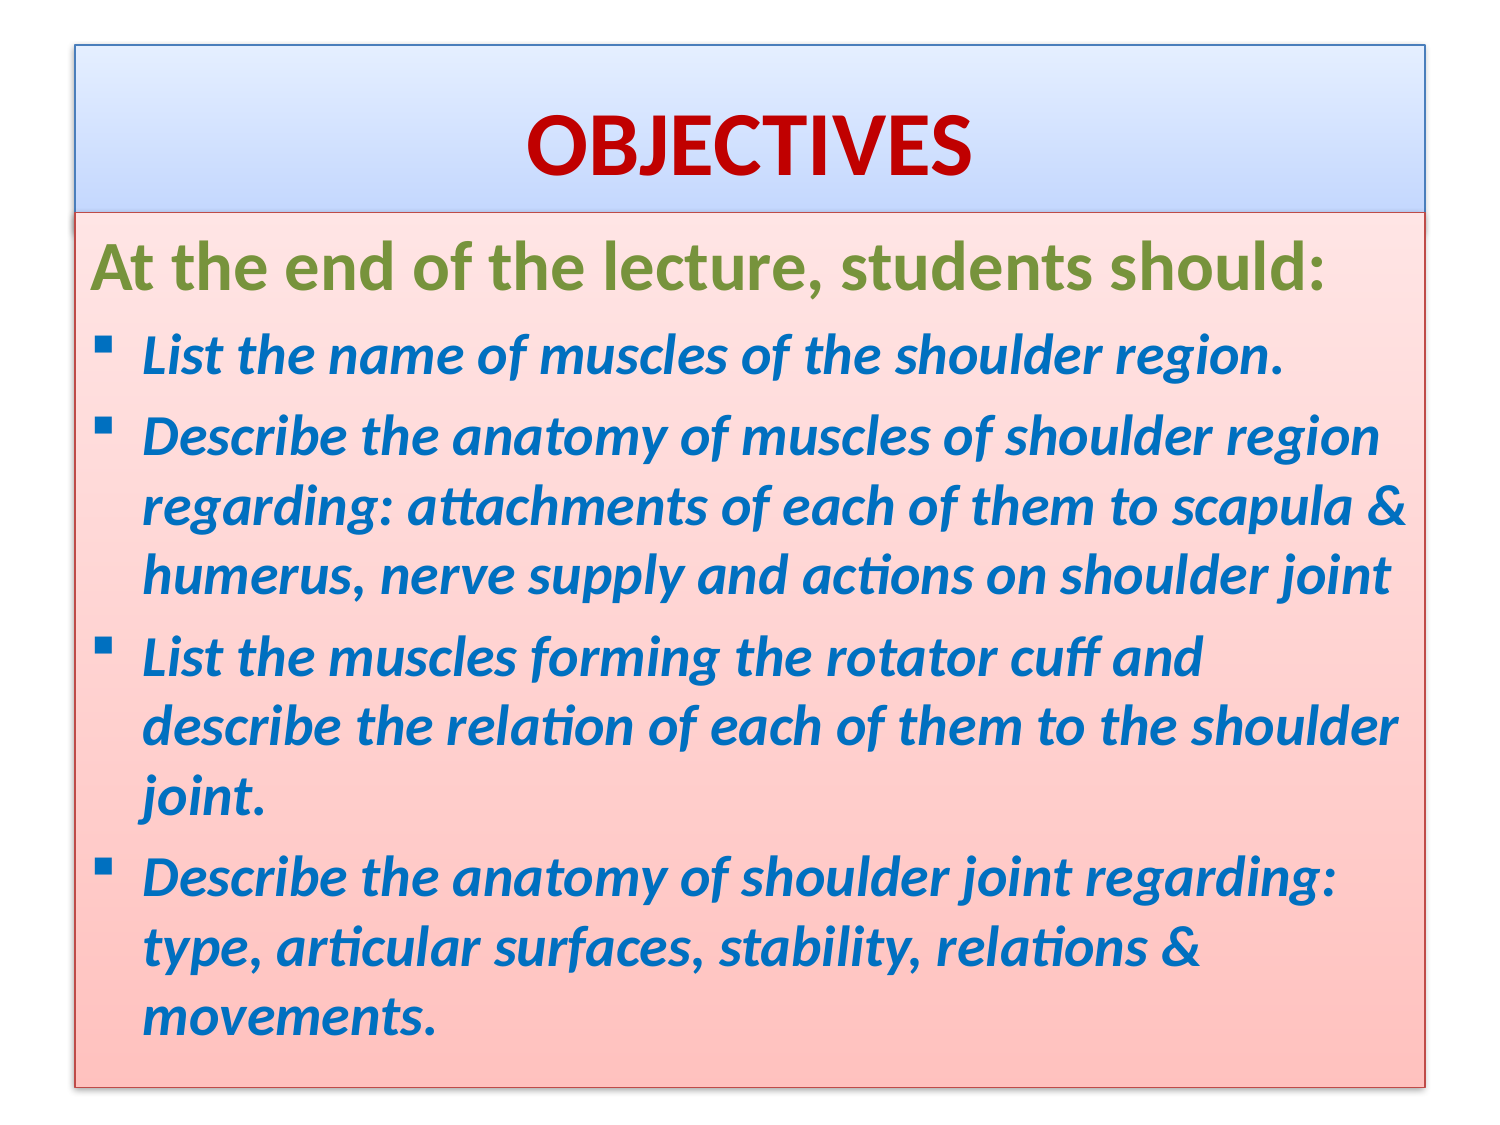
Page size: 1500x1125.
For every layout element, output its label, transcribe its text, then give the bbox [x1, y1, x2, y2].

title OBJECTIVES [74, 44, 1426, 212]
list At the end of the lecture, students should: List the name of muscles of the shoulder region. Describe the anatomy of muscles of shoulder region regarding: attachments of each of them to scapula & humerus, nerve supply and actions on shoulder joint List the muscles forming the rotator cuff and describe the relation of each of them to the shoulder joint. Describe the anatomy of shoulder joint regarding: type, articular surfaces, stability, relations & movements. [74, 212, 1426, 1088]
